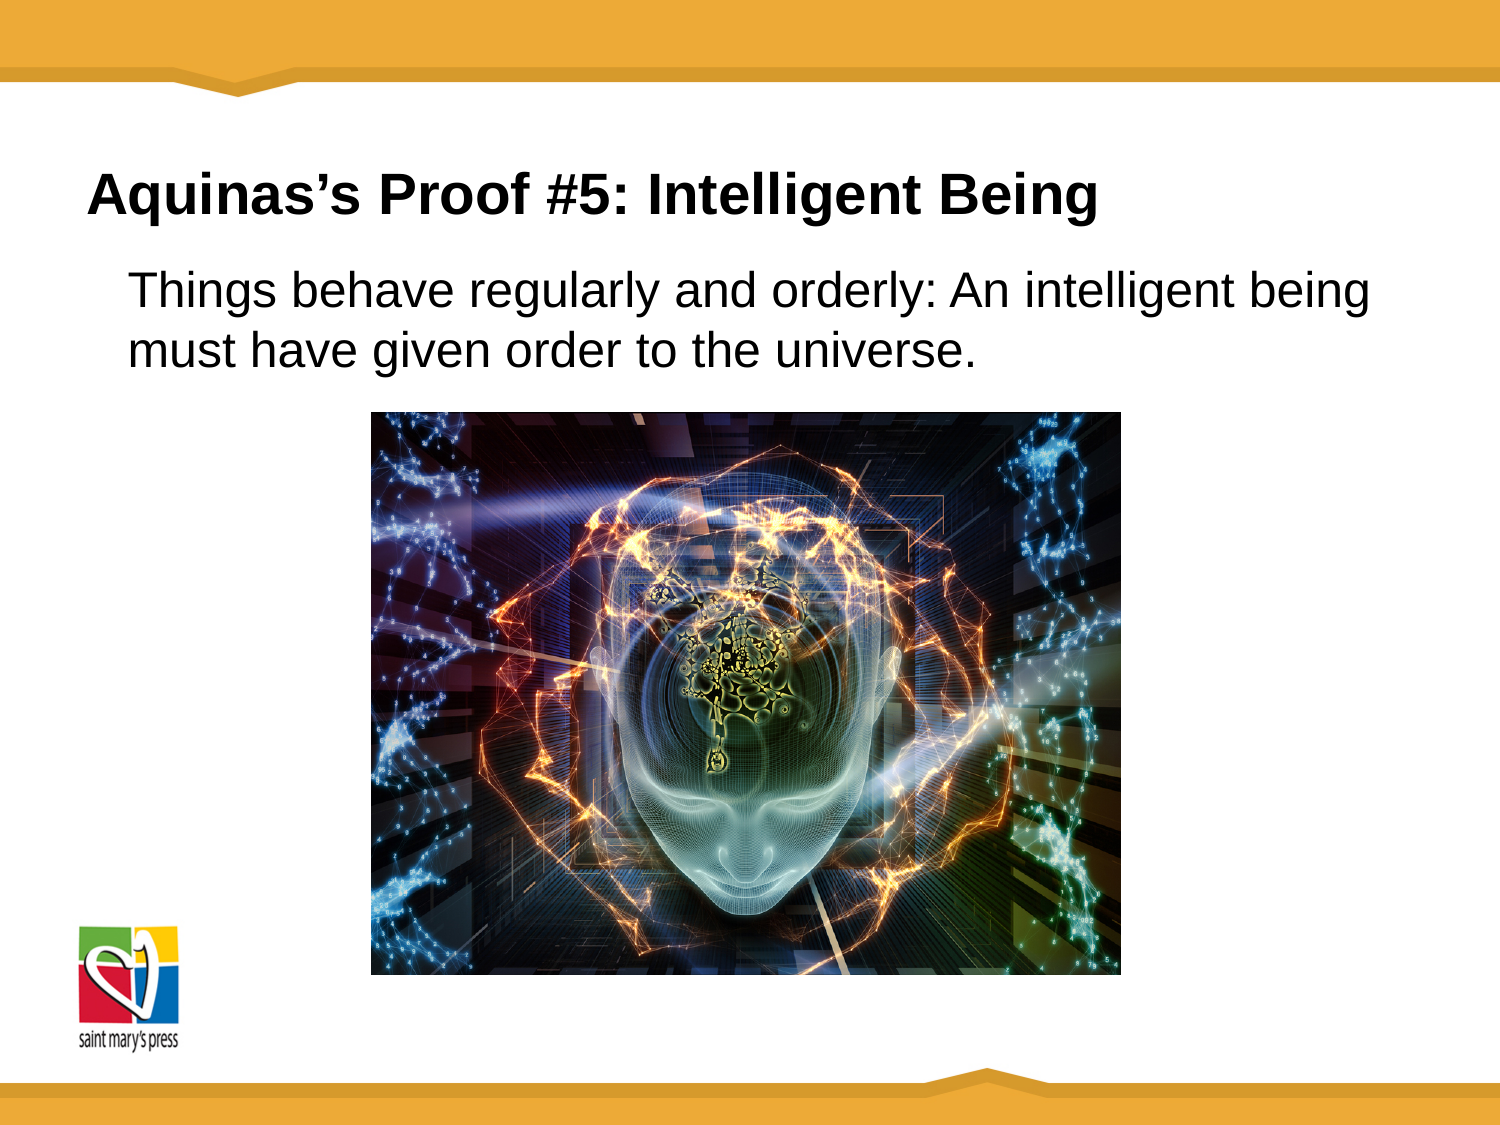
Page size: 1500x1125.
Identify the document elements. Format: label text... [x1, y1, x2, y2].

title Aquinas’s Proof #5: Intelligent Being [71, 147, 1421, 236]
picture [0, 0, 1500, 1125]
text_box Things behave regularly and orderly: An intelligent being must have given order to the universe. [112, 249, 1475, 575]
